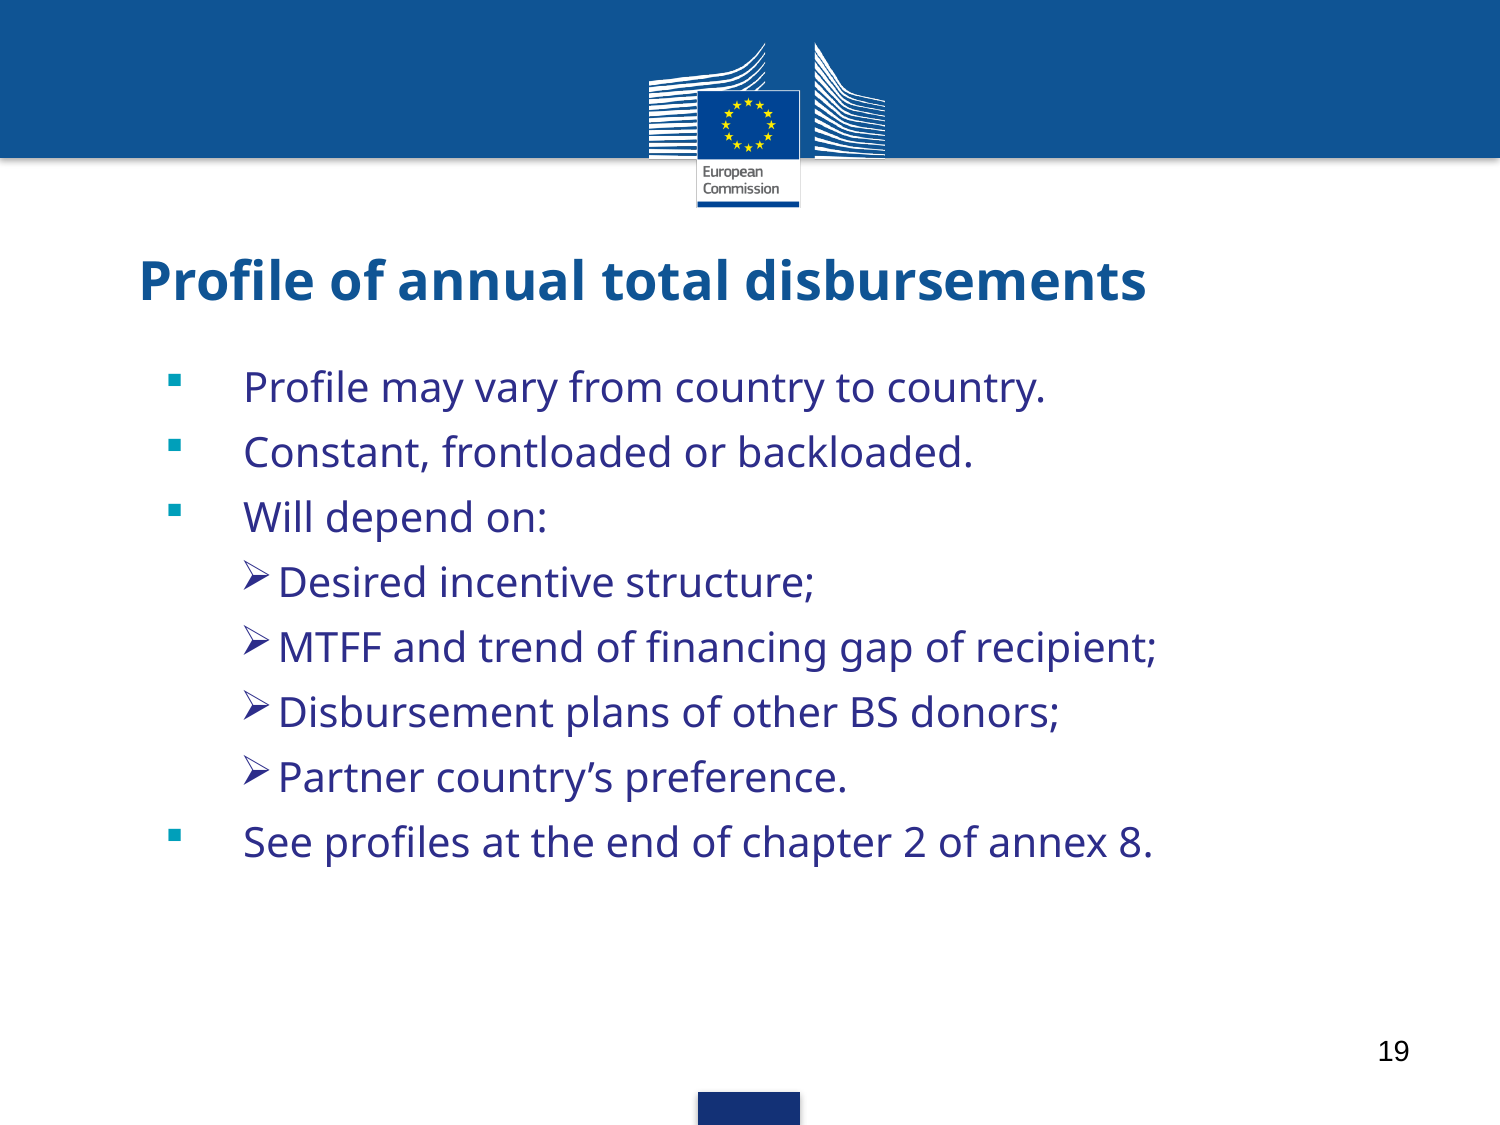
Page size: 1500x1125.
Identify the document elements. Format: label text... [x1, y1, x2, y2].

list Profile may vary from country to country. Constant, frontloaded or backloaded. Will depend on: Desired incentive structure; MTFF and trend of financing gap of recipient; Disbursement plans of other BS donors; Partner country’s preference. See profiles at the end of chapter 2 of annex 8. [75, 338, 1425, 988]
slide_number 19 [1074, 1024, 1425, 1103]
title Profile of annual total disbursements [64, 219, 1415, 338]
picture [649, 42, 885, 208]
